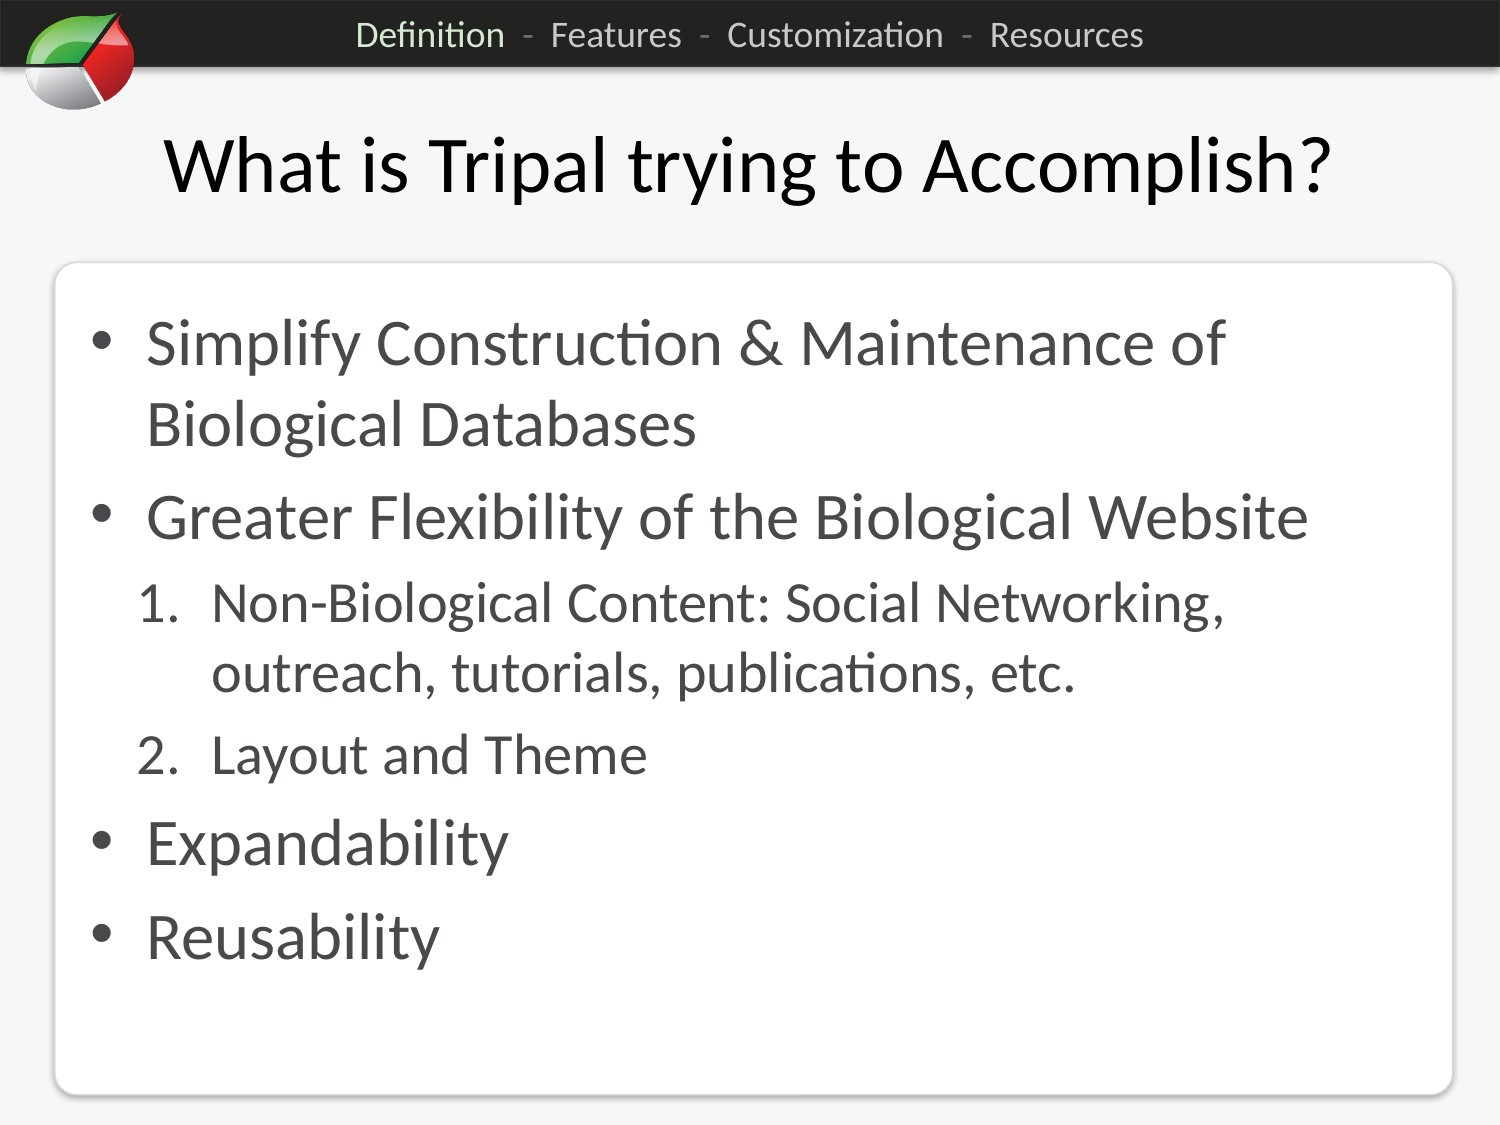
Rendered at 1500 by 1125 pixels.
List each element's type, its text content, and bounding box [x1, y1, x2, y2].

list Simplify Construction & Maintenance of Biological Databases Greater Flexibility of the Biological Website Non-Biological Content: Social Networking, outreach, tutorials, publications, etc. Layout and Theme Expandability Reusability [75, 291, 1425, 1087]
text_box [53, 261, 1454, 1096]
text_box Definition - Features - Customization - Resources [0, 0, 1500, 67]
picture [24, 6, 138, 112]
title What is Tripal trying to Accomplish? [75, 76, 1425, 254]
